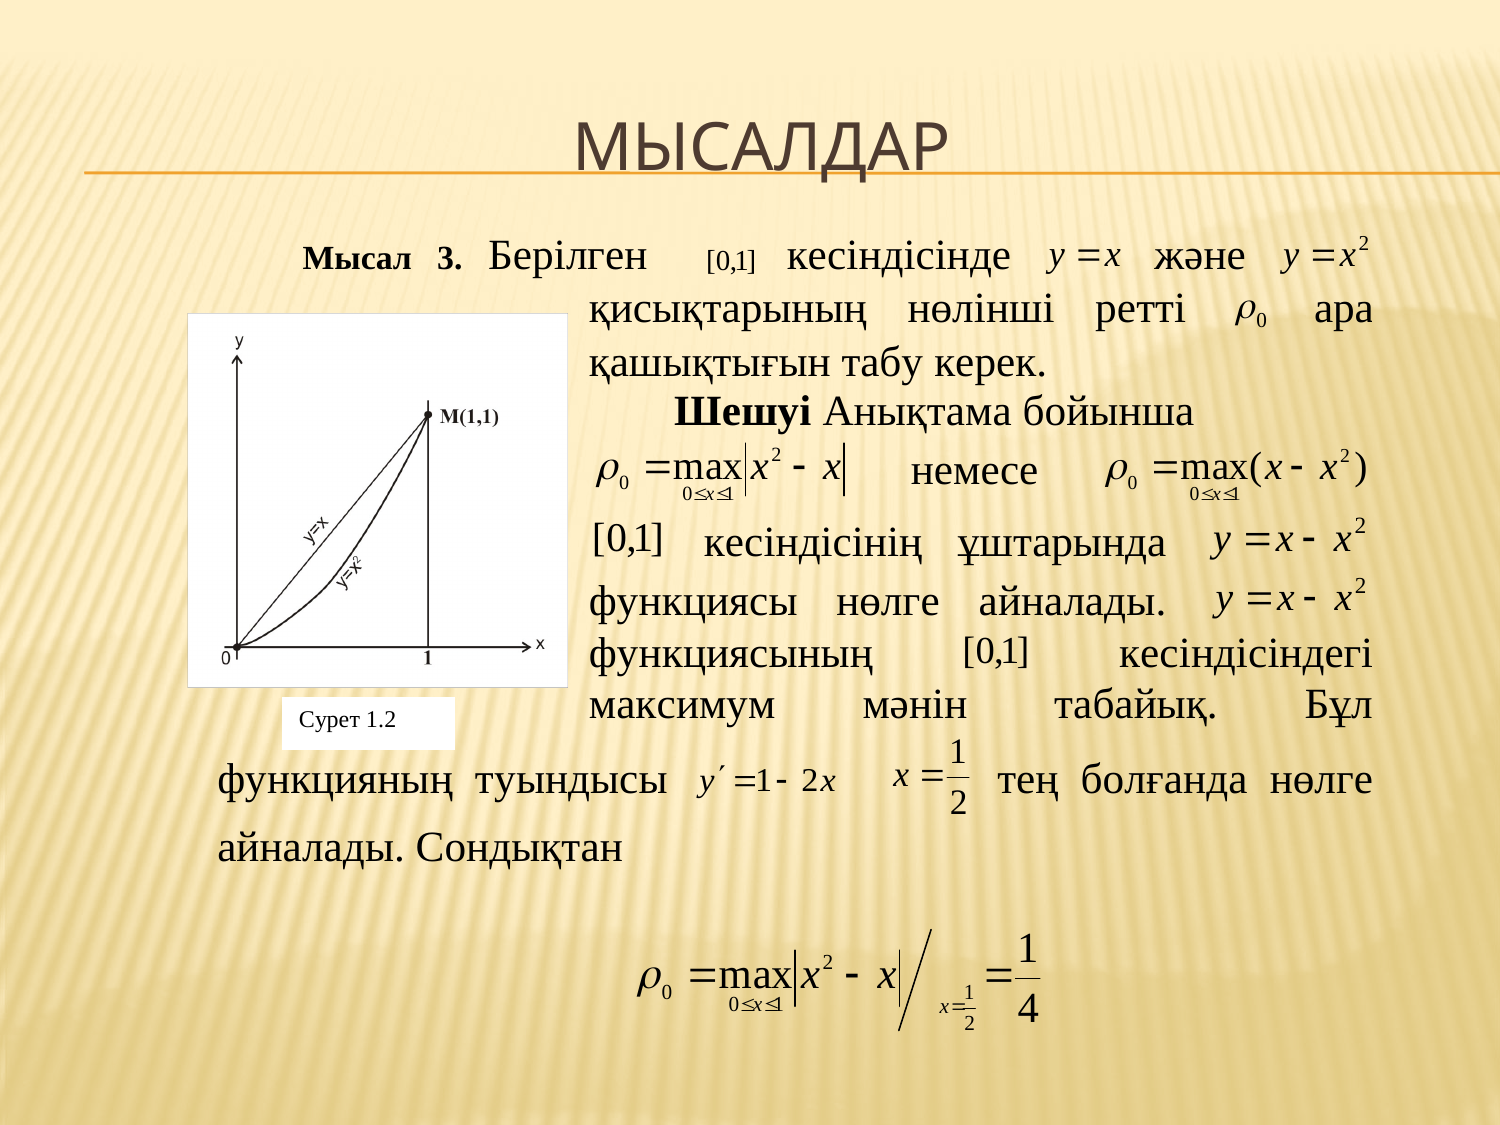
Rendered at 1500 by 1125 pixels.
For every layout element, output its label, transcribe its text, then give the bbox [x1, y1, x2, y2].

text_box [187, 226, 1372, 1073]
title мысалдар [49, 75, 1475, 213]
